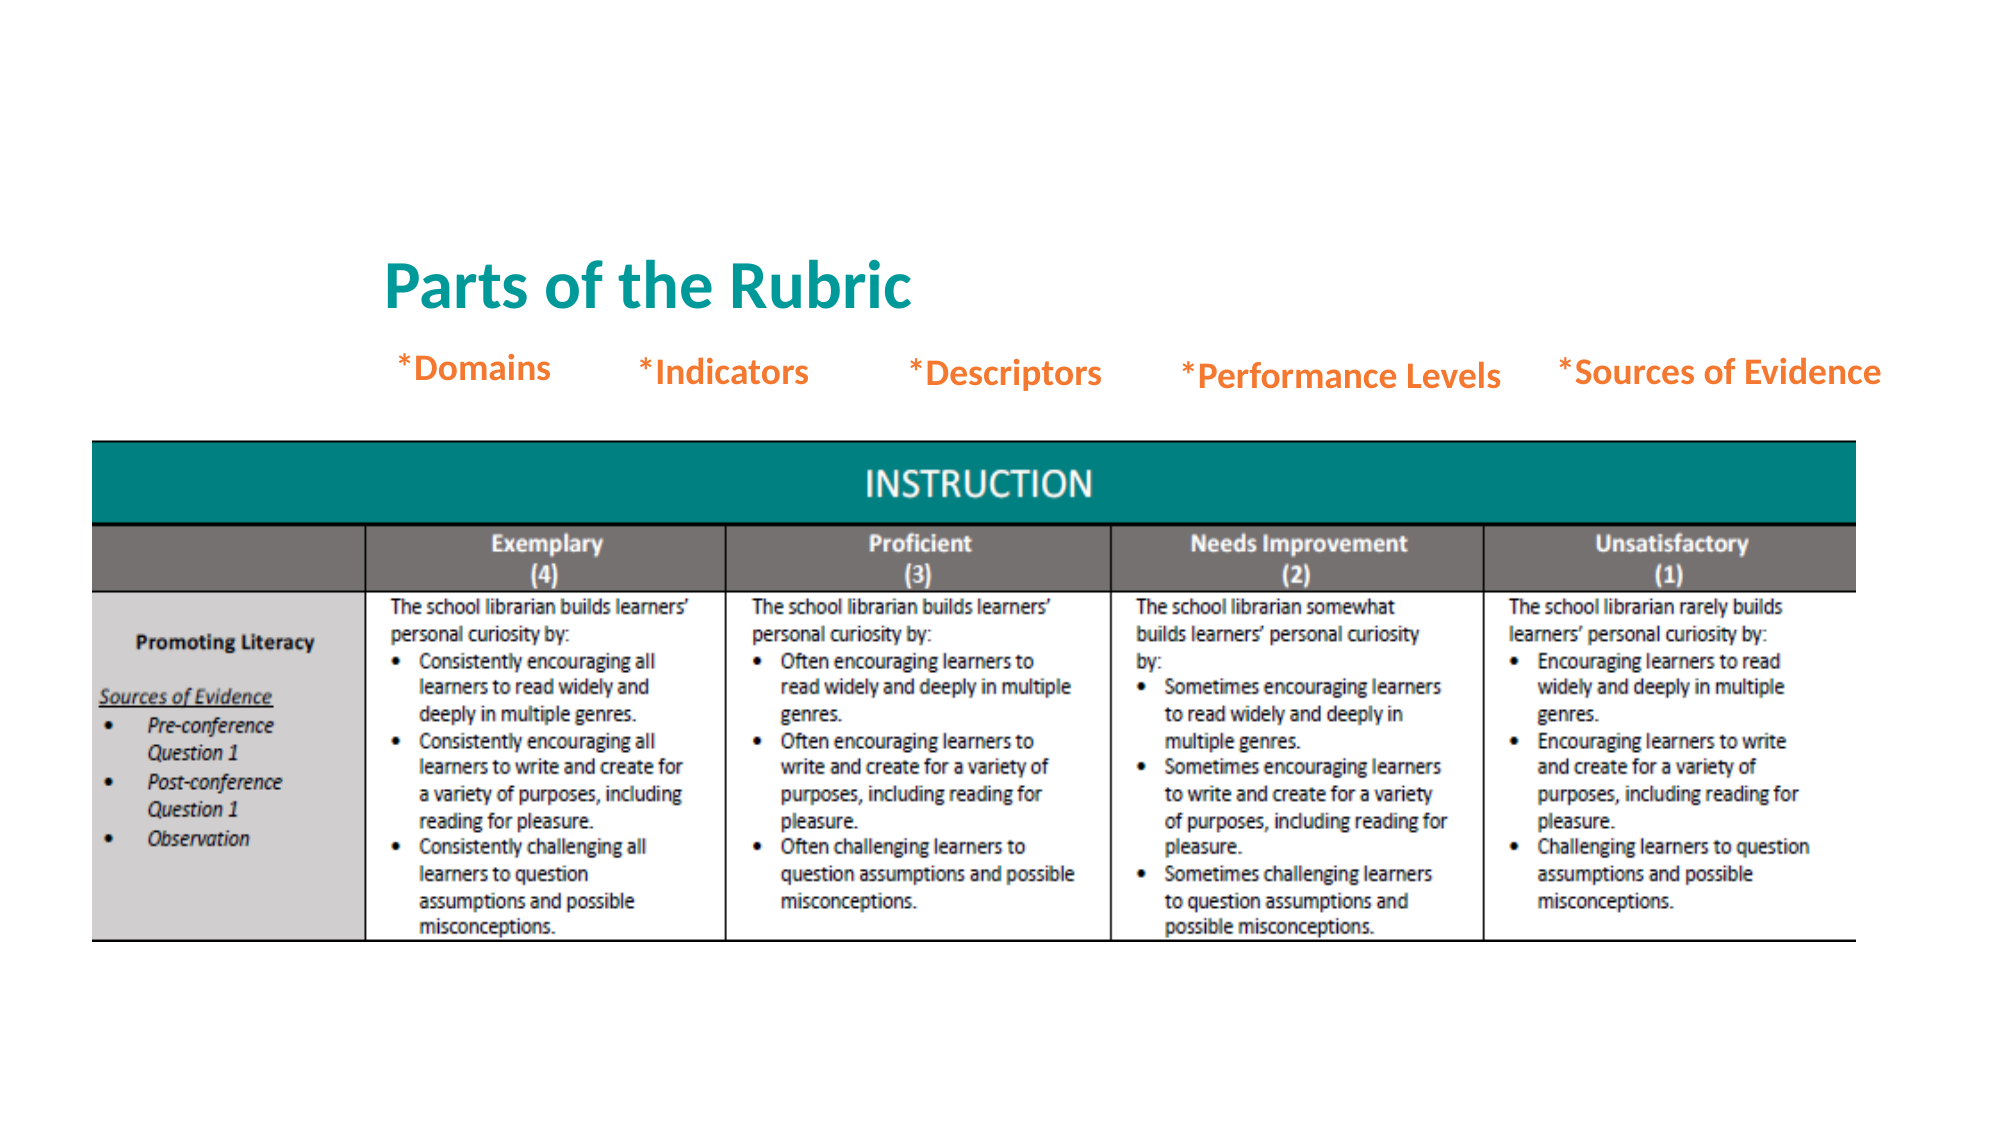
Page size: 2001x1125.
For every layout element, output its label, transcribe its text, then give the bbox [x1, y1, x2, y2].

title Parts of the Rubric [384, 165, 1616, 323]
text_box *Descriptors [892, 340, 1118, 400]
text_box *Domains [380, 335, 619, 396]
picture [92, 439, 1856, 942]
text_box *Performance Levels [1164, 343, 1517, 439]
text_box *Indicators [621, 339, 825, 439]
text_box *Sources of Evidence [1541, 339, 1898, 445]
